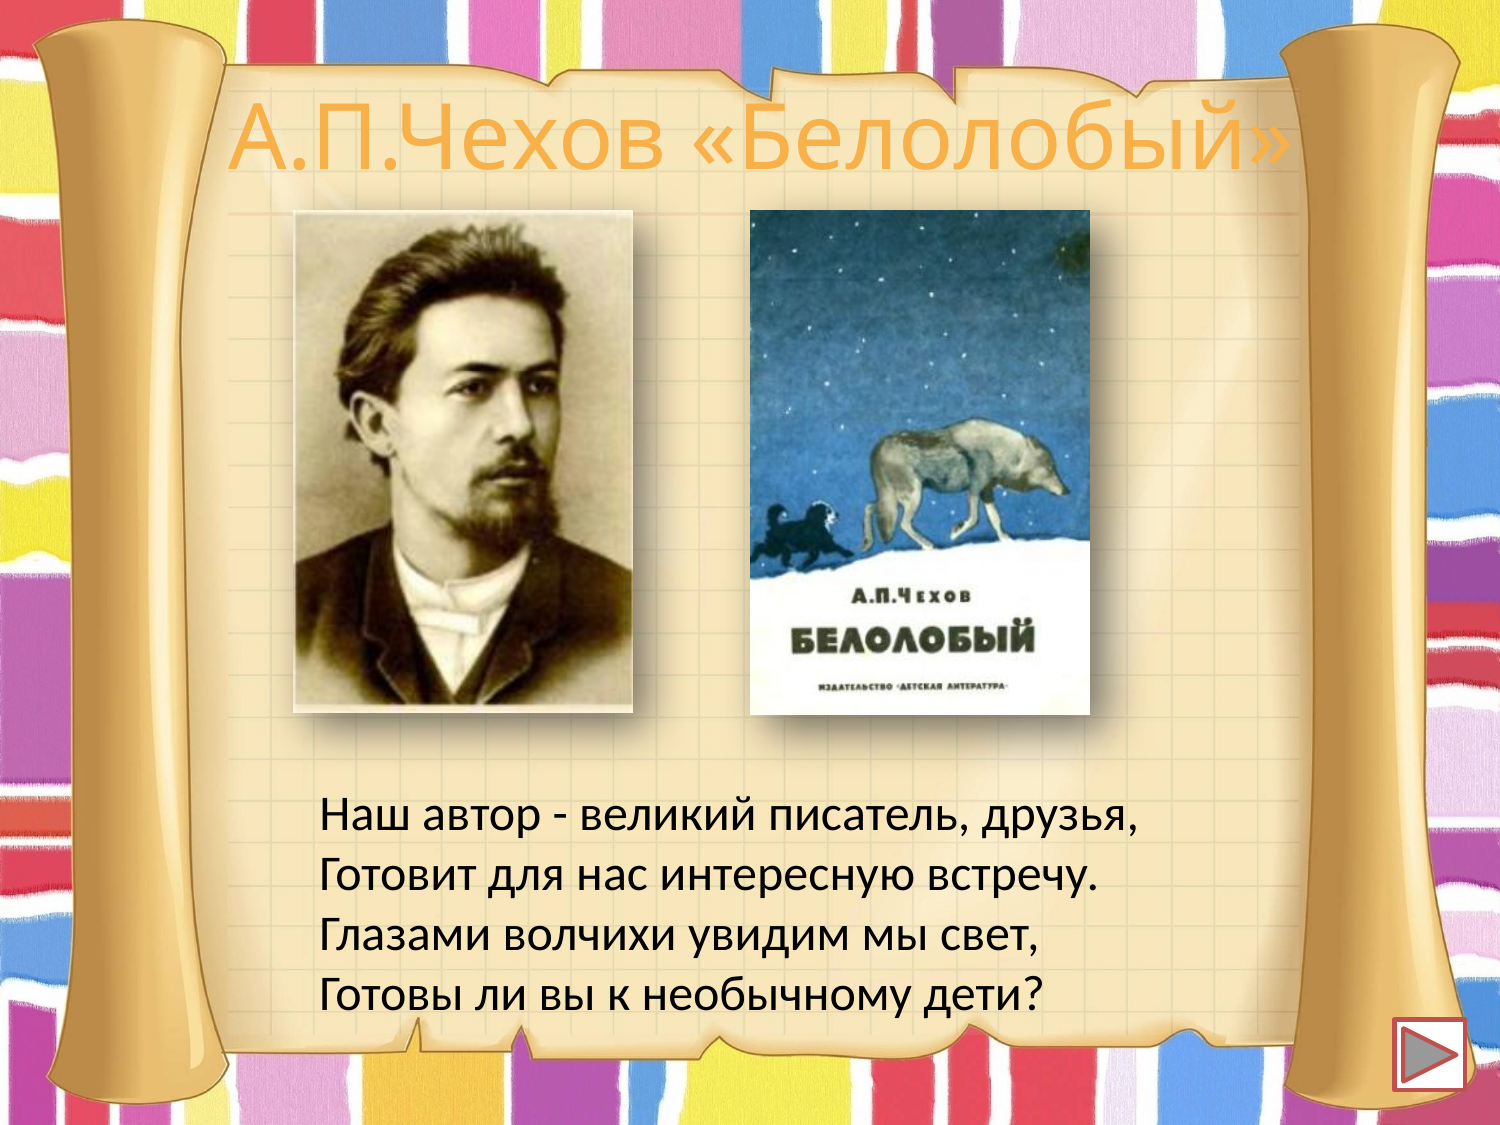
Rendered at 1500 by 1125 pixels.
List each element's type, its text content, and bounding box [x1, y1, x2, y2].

text_box Наш автор - великий писатель, друзья, Готовит для нас интересную встречу. Глазами волчихи увидим мы свет, Готовы ли вы к необычному дети? [304, 773, 1219, 1029]
text_box [1392, 1017, 1467, 1092]
picture [0, 0, 1500, 1125]
text_box А.П.Чехов «Белолобый» [175, 70, 1348, 310]
